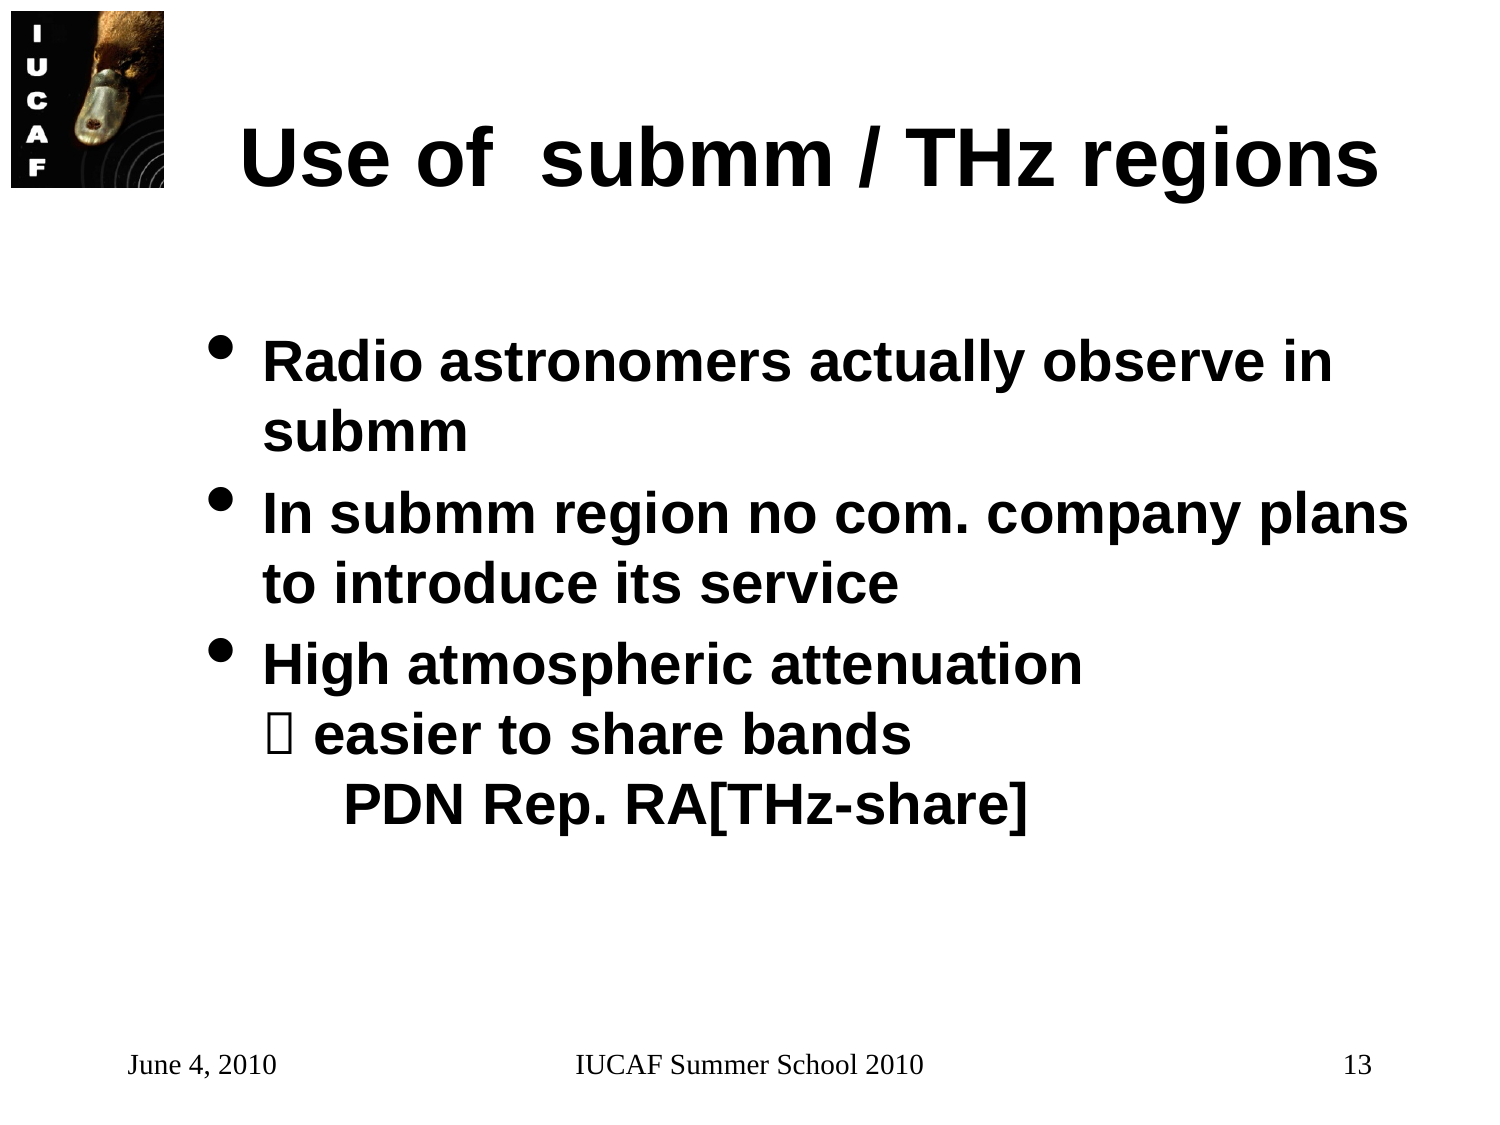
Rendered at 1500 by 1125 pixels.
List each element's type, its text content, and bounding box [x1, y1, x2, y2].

list Radio astronomers actually observe in submm In submm region no com. company plans to introduce its service High atmospheric attenuation  easier to share bands PDN Rep. RA[THz-share] [190, 315, 1435, 991]
title Use of submm / THz regions [174, 59, 1448, 248]
picture [11, 11, 164, 188]
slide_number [112, 1024, 426, 1101]
slide_number 13 [1074, 1024, 1388, 1101]
footer IUCAF Summer School 2010 [512, 1024, 988, 1101]
